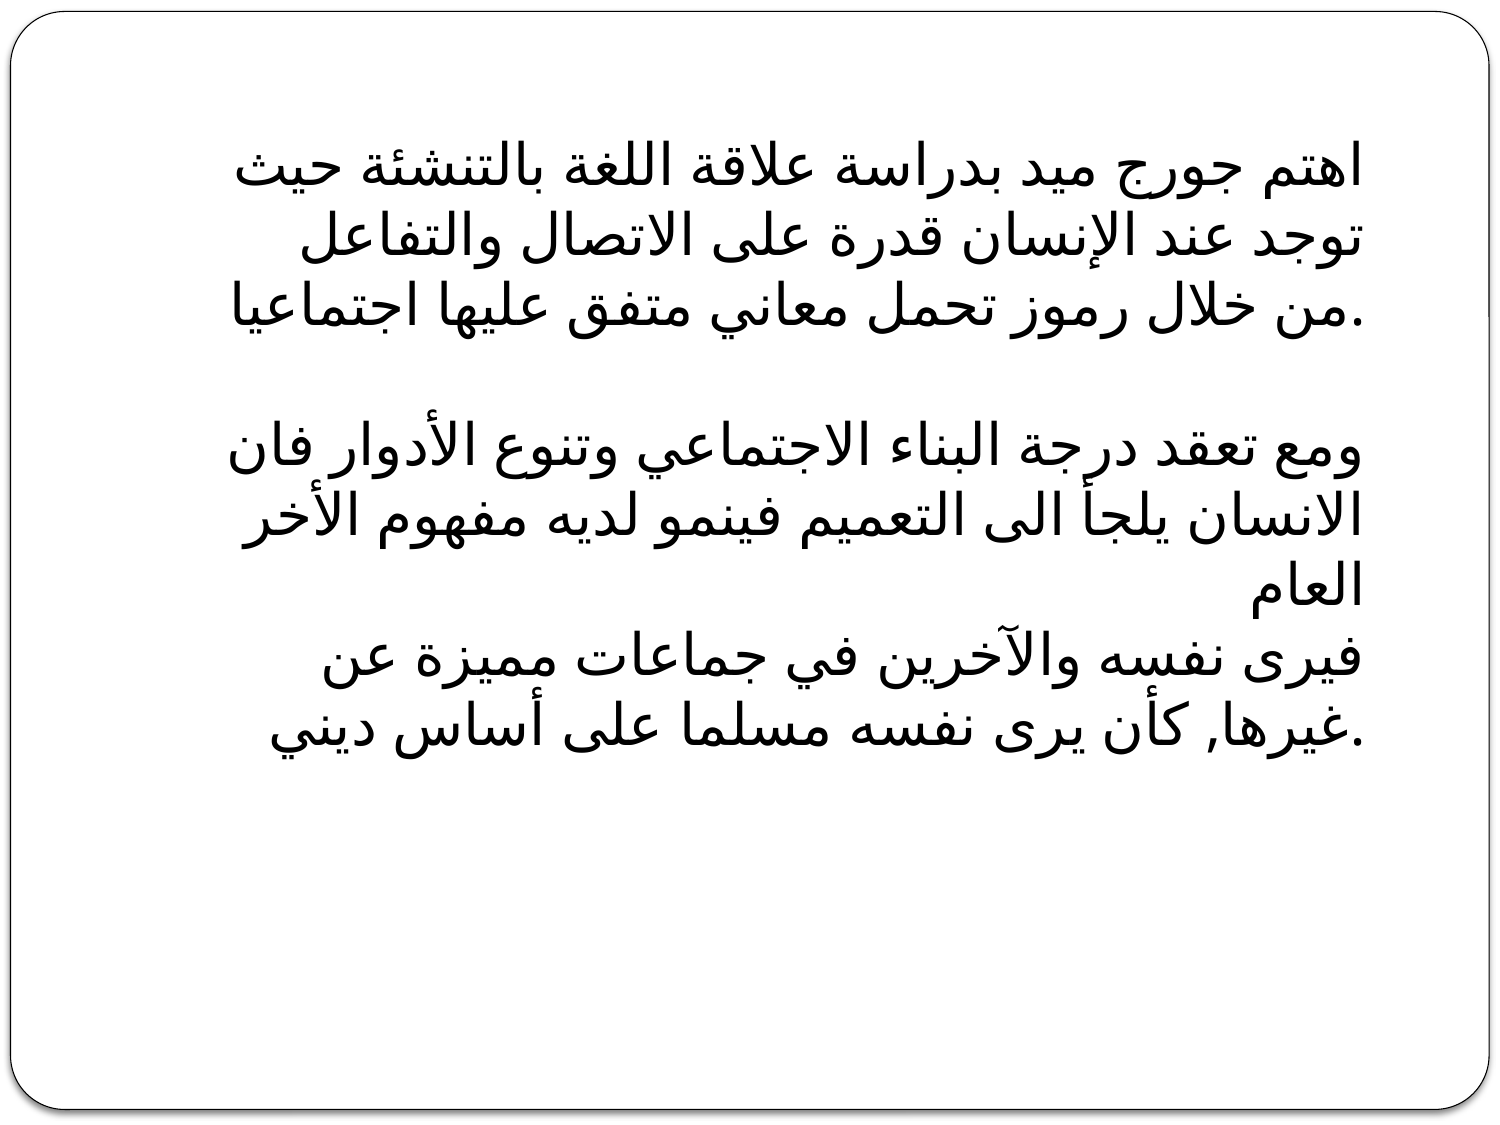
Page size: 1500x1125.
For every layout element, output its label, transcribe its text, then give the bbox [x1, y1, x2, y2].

text_box اهتم جورج ميد بدراسة علاقة اللغة بالتنشئة حيث توجد عند الإنسان قدرة على الاتصال والتفاعل من خلال رموز تحمل معاني متفق عليها اجتماعيا. ومع تعقد درجة البناء الاجتماعي وتنوع الأدوار فان الانسان يلجأ الى التعميم فينمو لديه مفهوم الأخر العام فيرى نفسه والآخرين في جماعات مميزة عن غيرها, كأن يرى نفسه مسلما على أساس ديني. [194, 119, 1380, 880]
